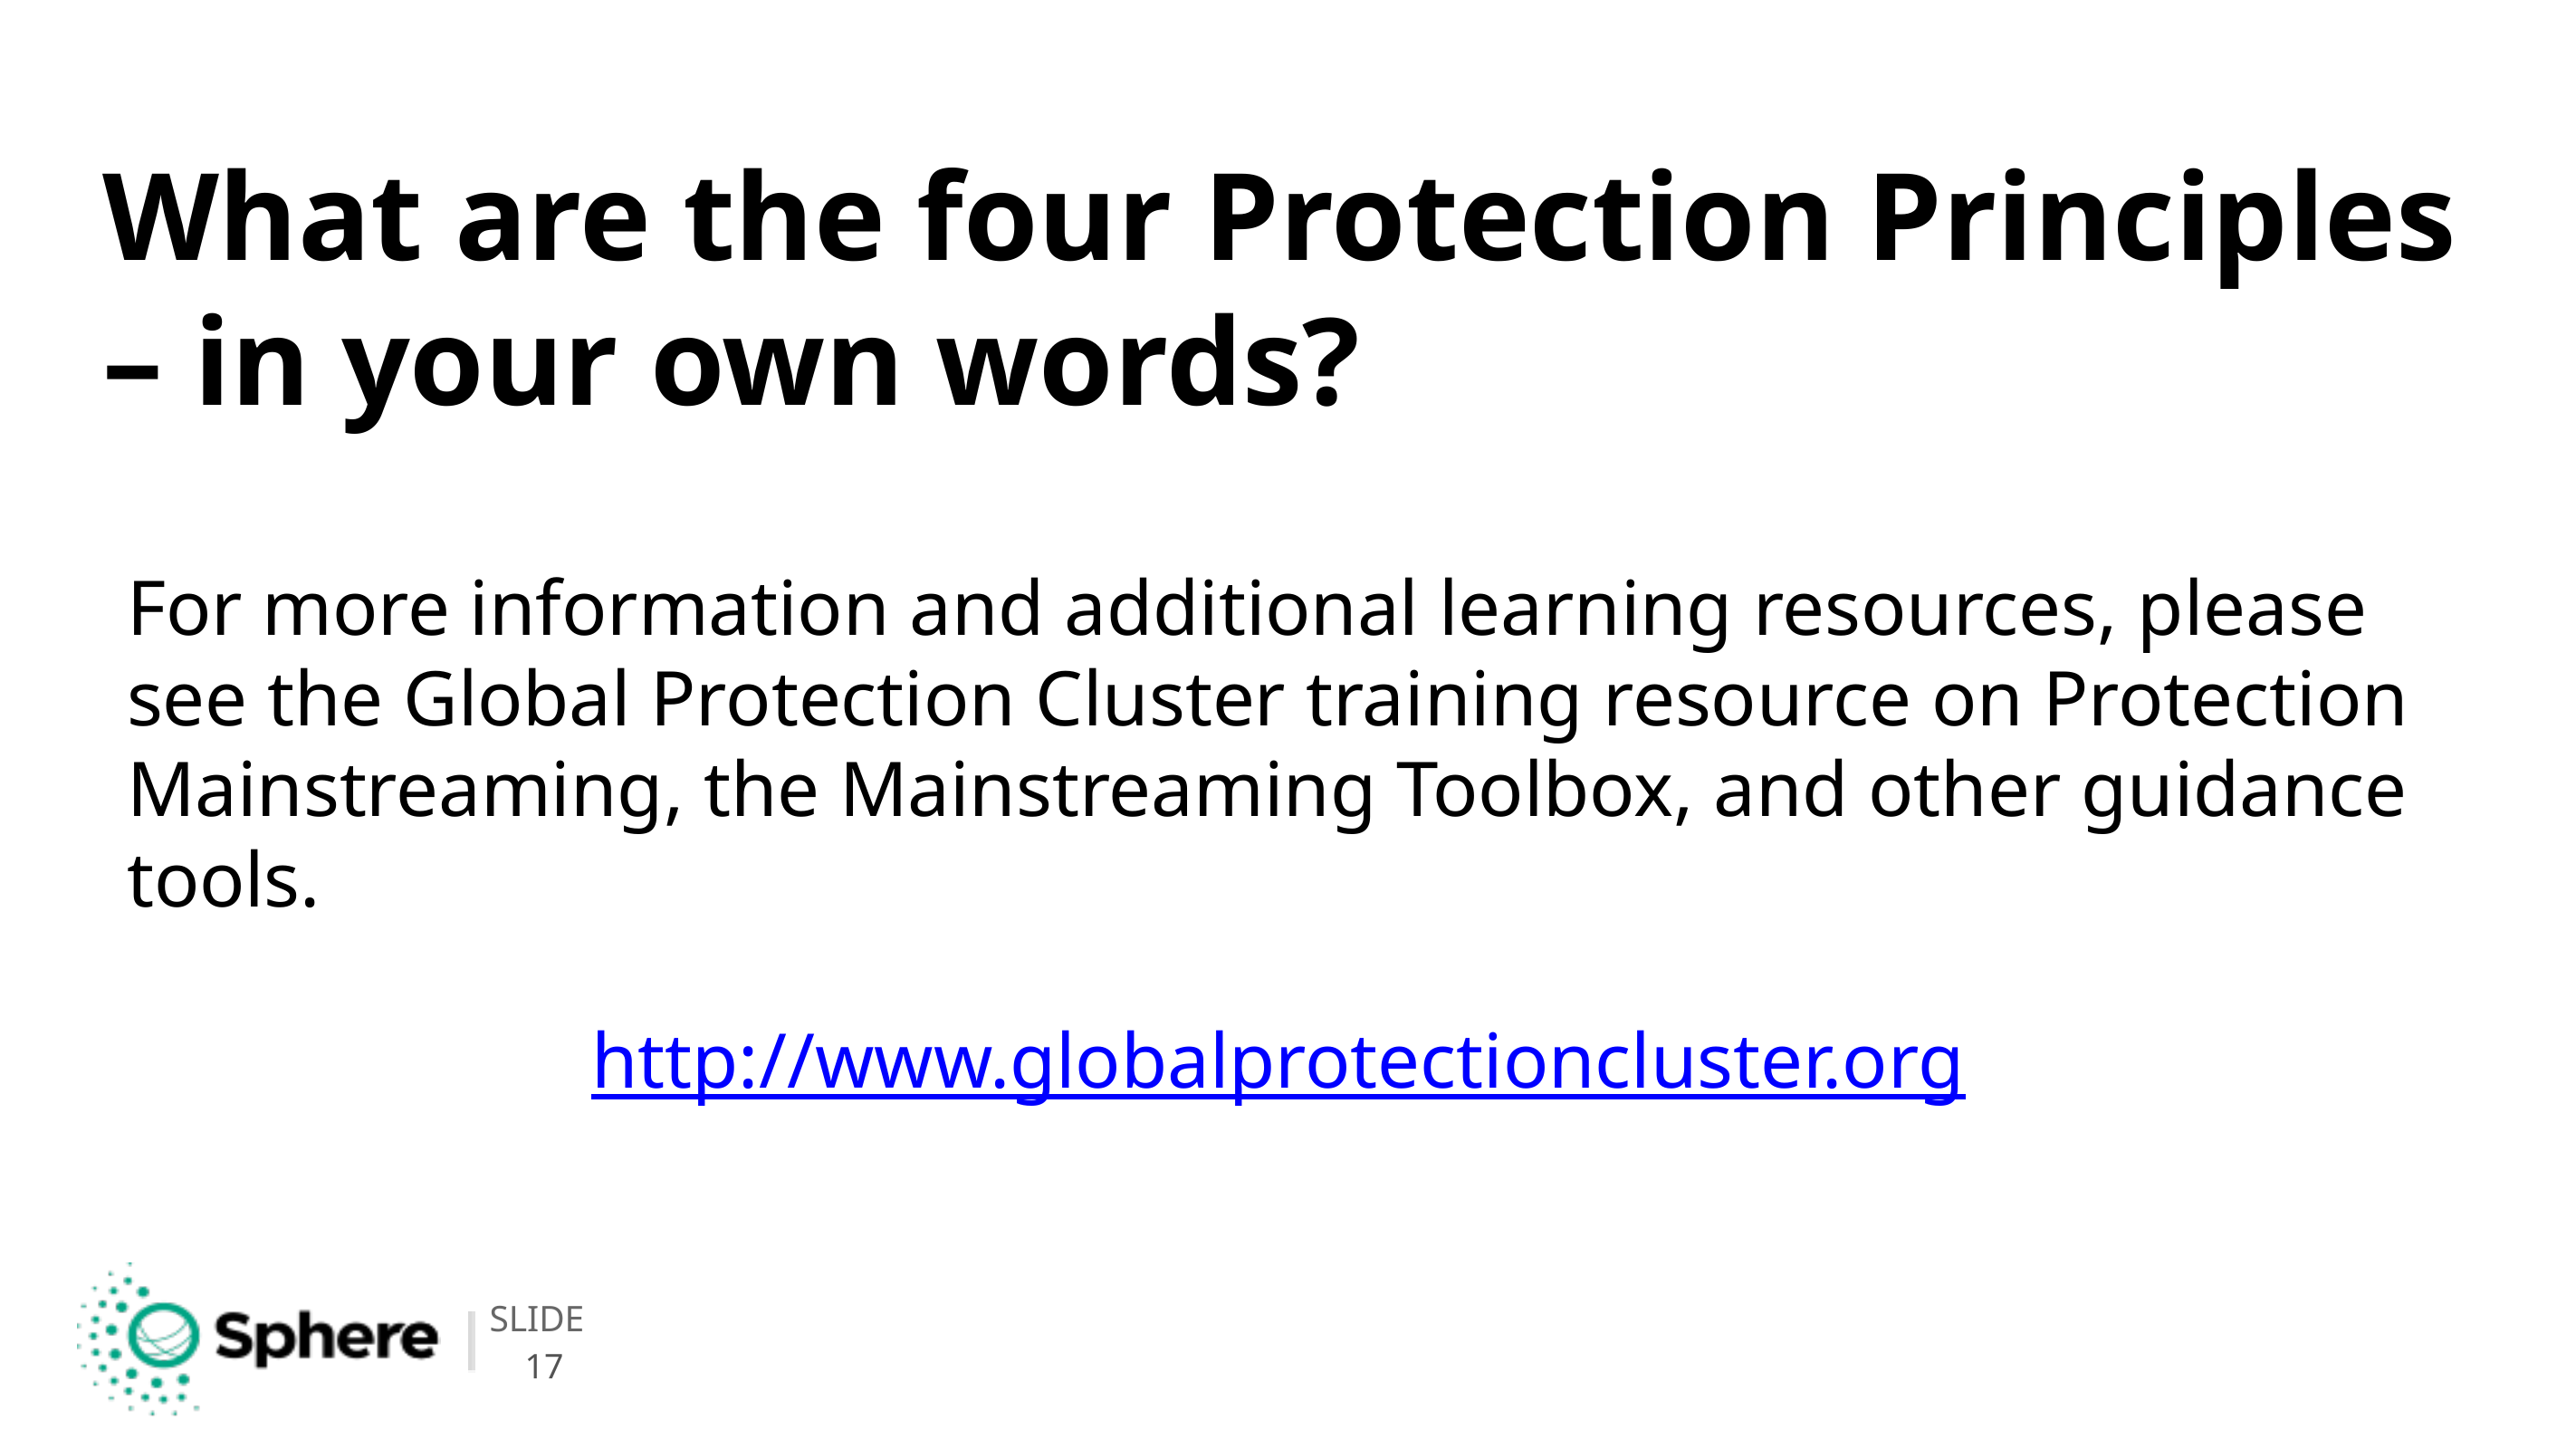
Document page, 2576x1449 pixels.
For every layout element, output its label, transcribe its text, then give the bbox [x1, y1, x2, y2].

text_box What are the four Protection Principles – in your own words? [94, 131, 2481, 1034]
text_box For more information and additional learning resources, please see the Global Protection Cluster training resource on Protection Mainstreaming, the Mainstreaming Toolbox, and other guidance tools. http://www.globalprotectioncluster.org [119, 552, 2438, 1214]
slide_number 17 [468, 1338, 620, 1439]
picture [77, 1262, 441, 1418]
picture [468, 1311, 479, 1338]
